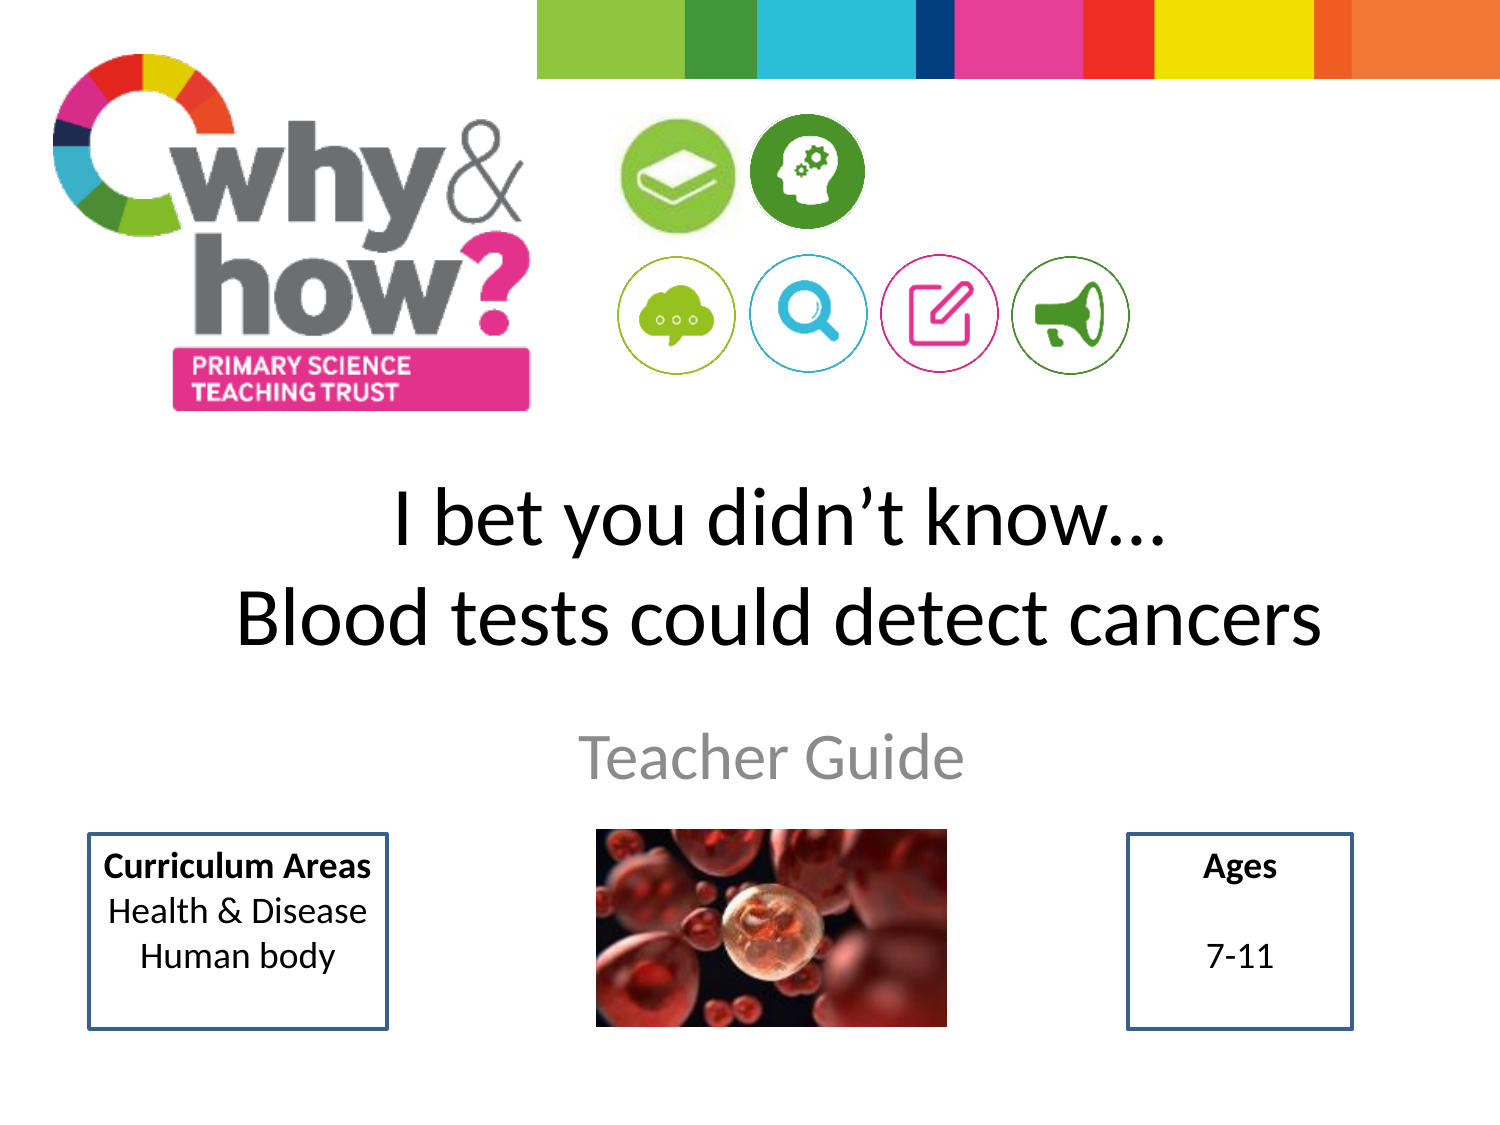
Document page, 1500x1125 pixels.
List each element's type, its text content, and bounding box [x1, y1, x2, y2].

picture [880, 254, 999, 374]
picture [617, 255, 736, 375]
picture [748, 111, 867, 231]
text_box Curriculum Areas Health & Disease Human body [89, 834, 387, 1029]
picture [596, 829, 947, 1027]
picture [537, 0, 1500, 79]
picture [749, 254, 868, 374]
title I bet you didn’t know… Blood tests could detect cancers [112, 441, 1447, 683]
subtitle Teacher Guide [247, 704, 1297, 918]
picture [53, 54, 531, 411]
picture [1011, 255, 1130, 375]
picture [613, 111, 743, 241]
text_box Ages 7-11 [1127, 834, 1353, 1029]
